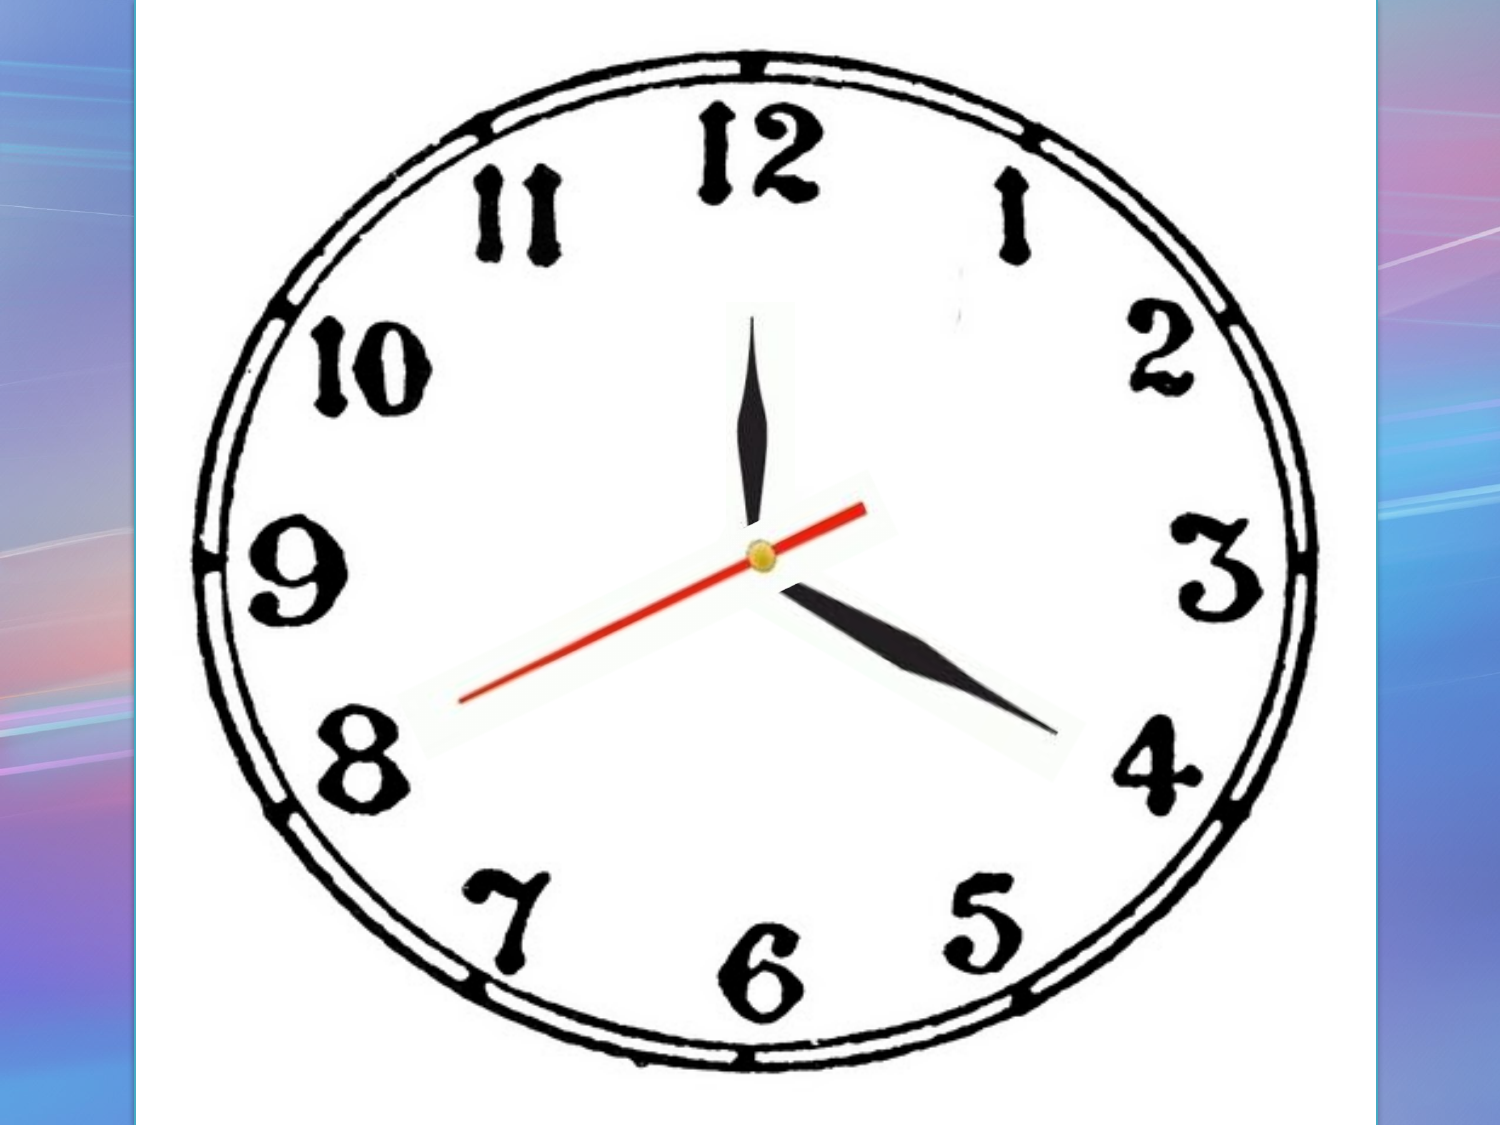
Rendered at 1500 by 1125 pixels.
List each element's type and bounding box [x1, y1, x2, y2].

picture [135, 0, 1377, 1125]
